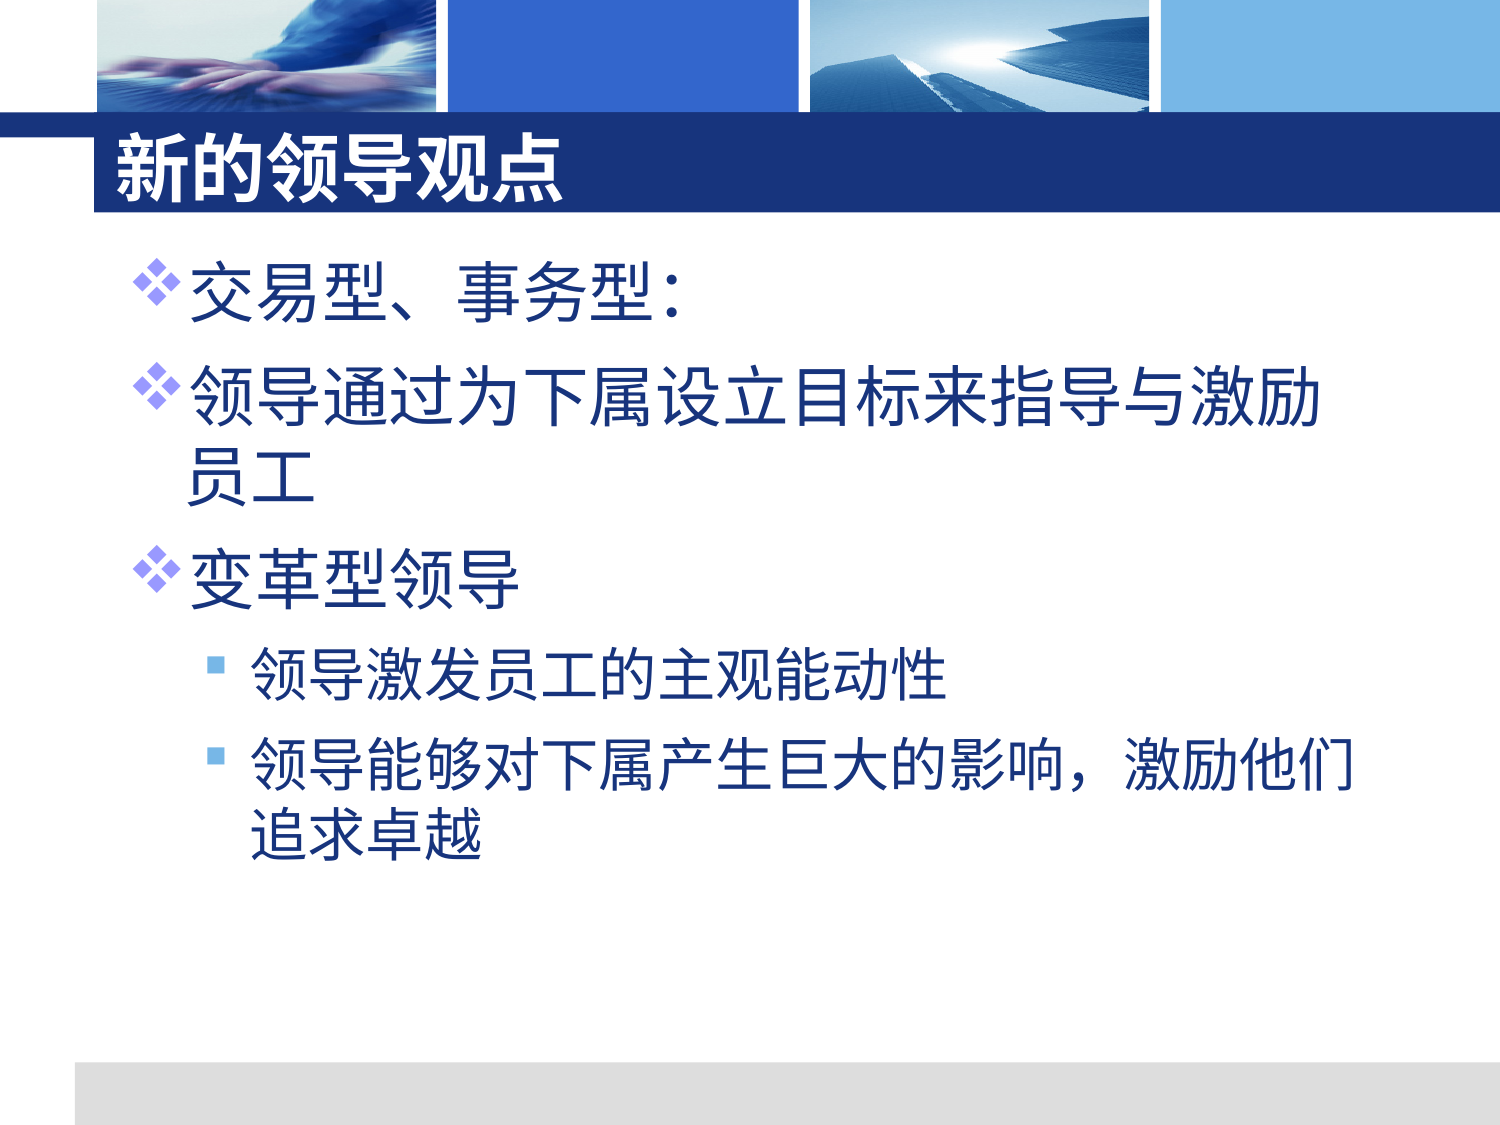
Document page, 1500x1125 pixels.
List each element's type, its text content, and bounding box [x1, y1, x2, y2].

title 新的领导观点 [100, 90, 1451, 244]
picture [810, 0, 1150, 90]
picture [97, 0, 437, 112]
list 交易型、事务型： 领导通过为下属设立目标来指导与激励员工 变革型领导 领导激发员工的主观能动性 领导能够对下属产生巨大的影响，激励他们追求卓越 [112, 243, 1388, 919]
